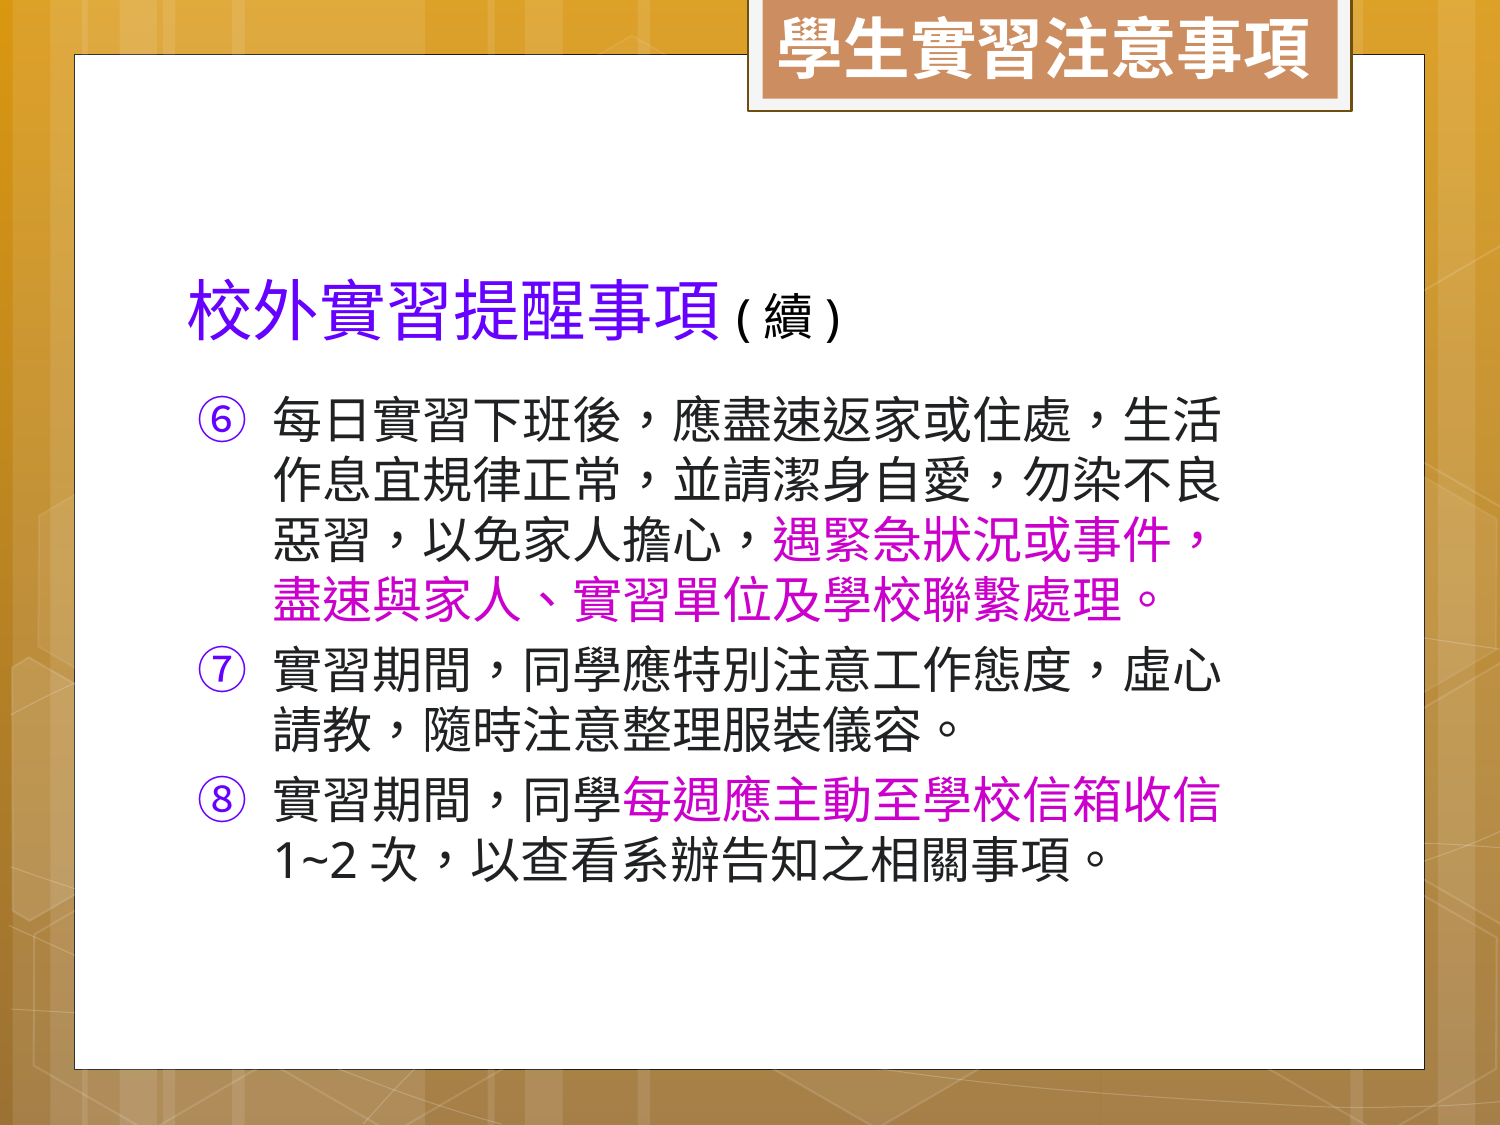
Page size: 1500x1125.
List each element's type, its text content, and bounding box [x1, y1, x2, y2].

list 每日實習下班後，應盡速返家或住處，生活作息宜規律正常，並請潔身自愛，勿染不良惡習，以免家人擔心，遇緊急狀況或事件，盡速與家人、實習單位及學校聯繫處理。 實習期間，同學應特別注意工作態度，虛心請教，隨時注意整理服裝儀容。 實習期間，同學每週應主動至學校信箱收信1~2次，以查看系辦告知之相關事項。 [171, 381, 1283, 957]
title 校外實習提醒事項(續) [171, 168, 1324, 357]
